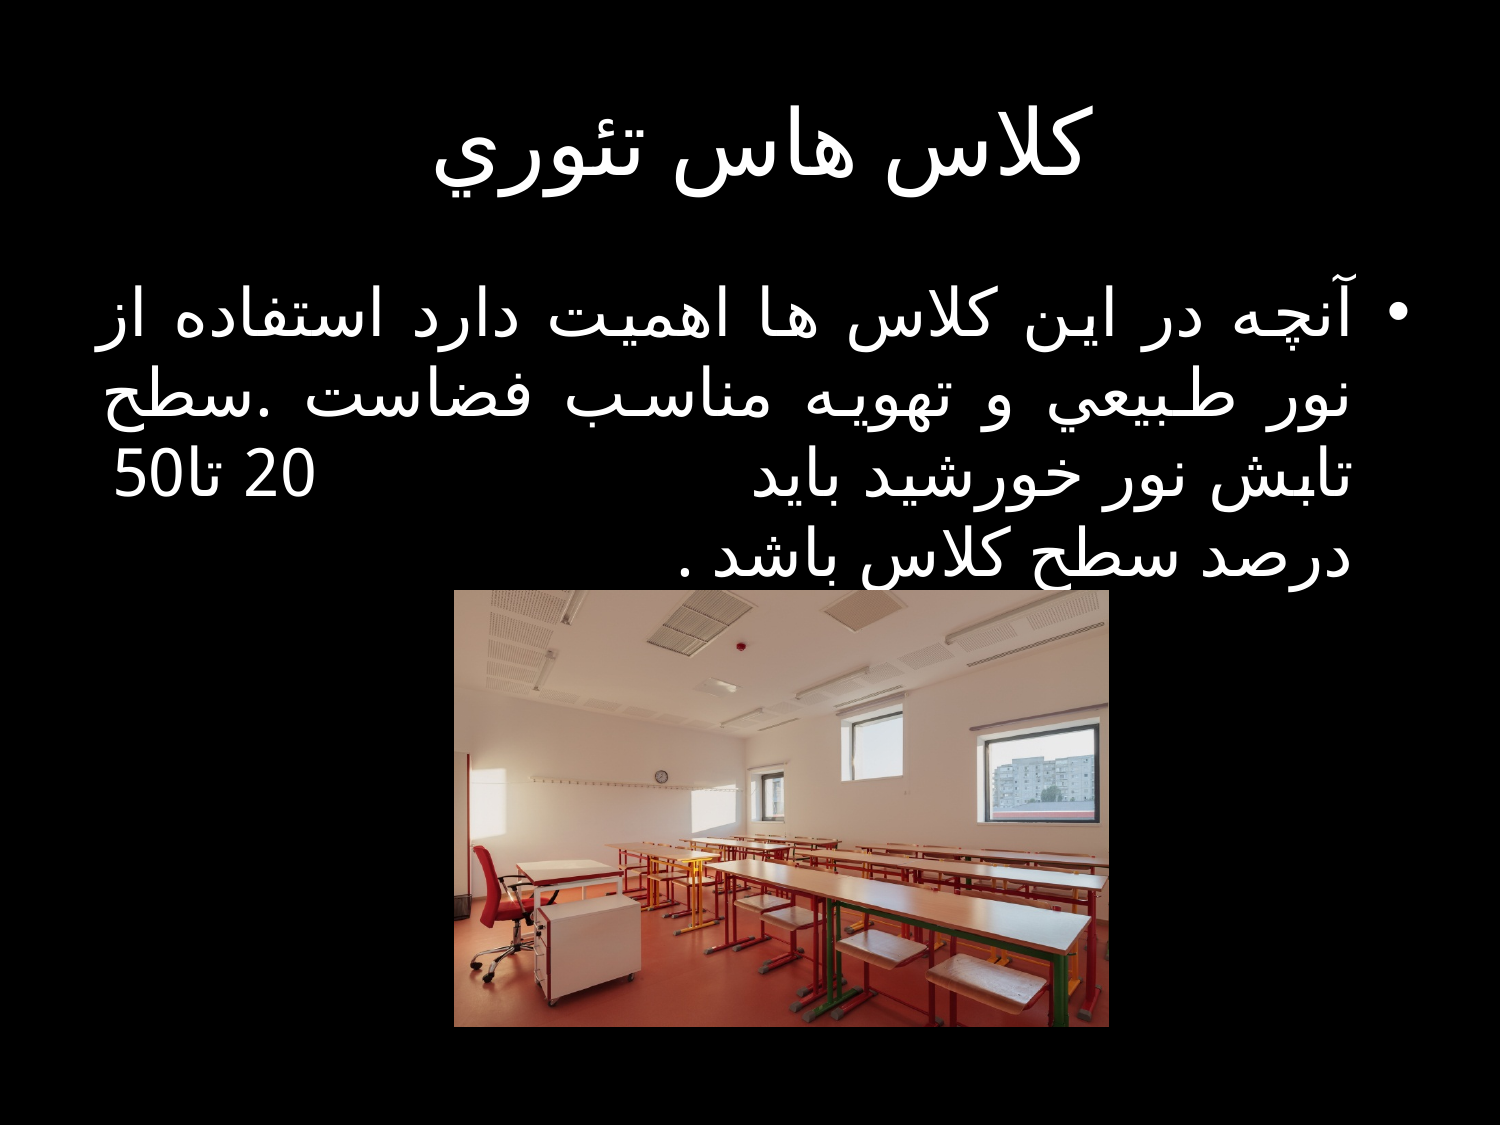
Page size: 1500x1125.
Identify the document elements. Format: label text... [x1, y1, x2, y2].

title كلاس هاس تئوري [75, 45, 1425, 233]
list آنچه در اين كلاس ها اهميت دارد استفاده از نور طبيعي و تهويه مناسب فضاست .سطح تابش نور خورشيد بايد 20 تا50 درصد سطح كلاس باشد . [75, 262, 1425, 1005]
picture [454, 590, 1109, 1027]
